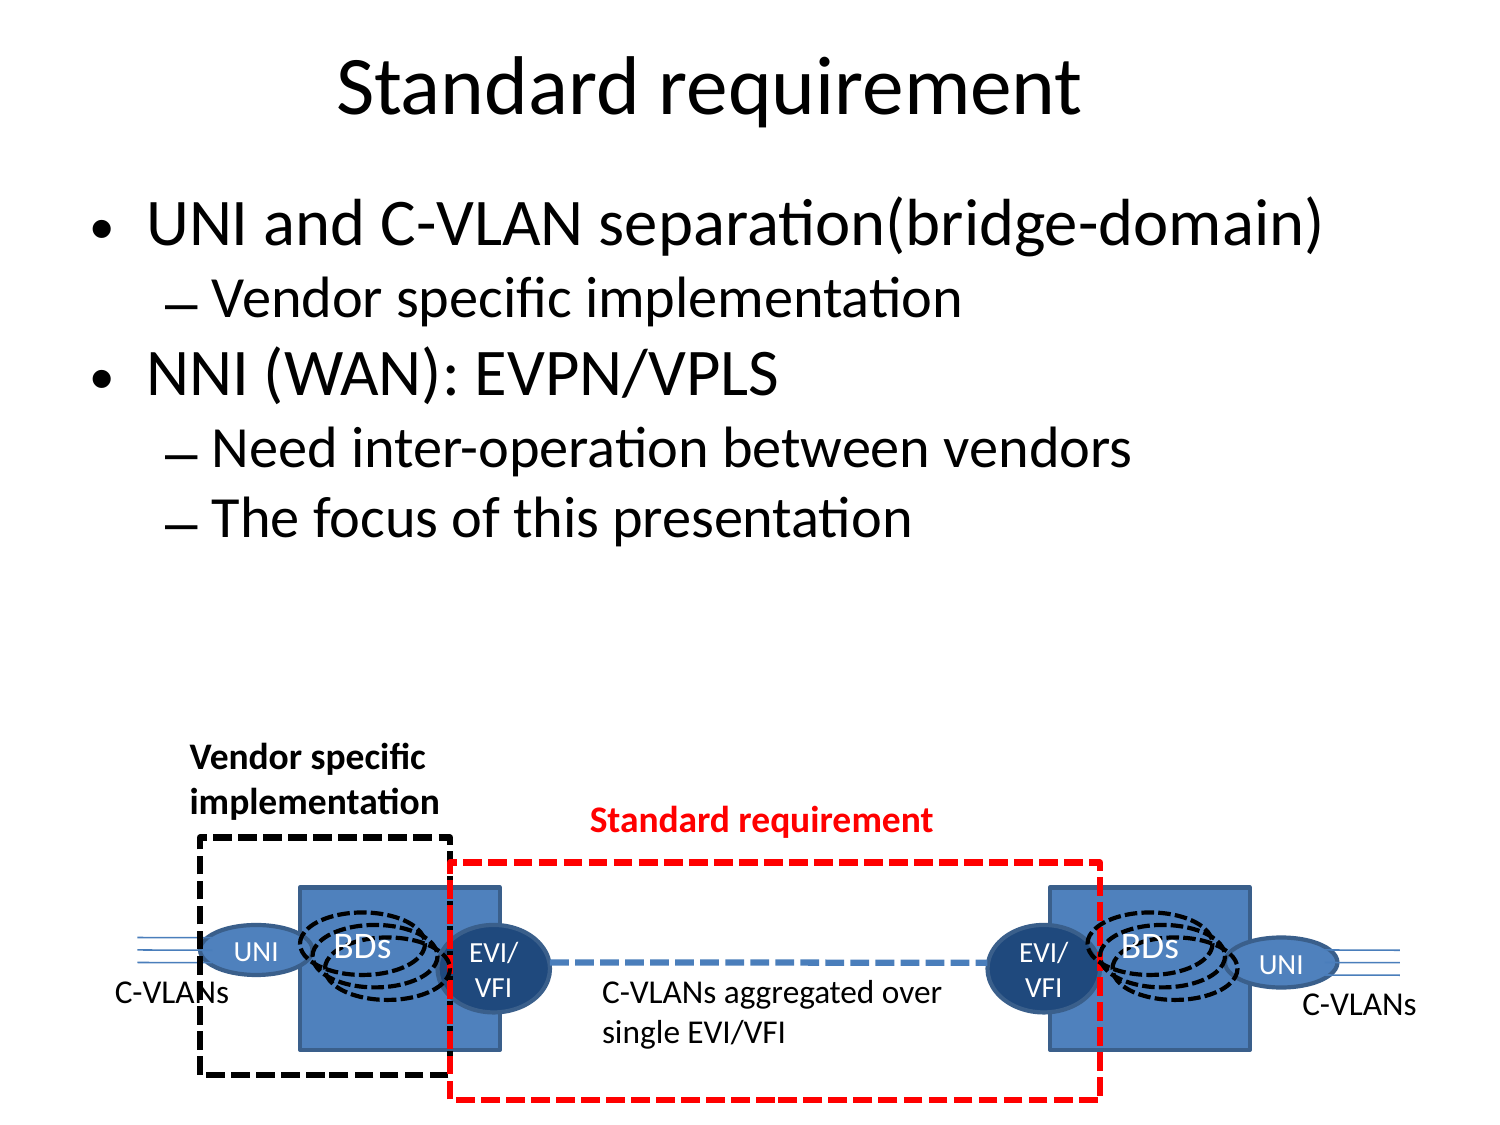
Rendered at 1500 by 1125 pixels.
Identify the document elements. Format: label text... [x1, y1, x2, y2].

text_box C-VLANs [99, 962, 200, 1018]
text_box [1100, 966, 1112, 978]
title Standard requirement [99, 24, 1320, 163]
text_box Standard requirement [574, 787, 950, 848]
text_box [198, 835, 452, 1077]
text_box UNI [1228, 935, 1331, 990]
text_box [425, 934, 438, 947]
text_box [1100, 971, 1252, 1052]
text_box BDs [297, 910, 428, 978]
text_box C-VLANs [1287, 974, 1463, 1030]
text_box [448, 860, 1102, 1102]
text_box [323, 943, 453, 1003]
text_box BDs [1085, 910, 1215, 978]
text_box [1100, 885, 1252, 950]
text_box [1213, 935, 1225, 946]
text_box [1111, 943, 1240, 1003]
text_box Vendor specific implementation [174, 724, 488, 830]
list UNI and C-VLAN separation(bridge-domain) Vendor specific implementation NNI (WAN): EVPN/VPLS Need inter-operation between vendors The focus of this presentation [75, 187, 1425, 650]
text_box [313, 966, 325, 977]
